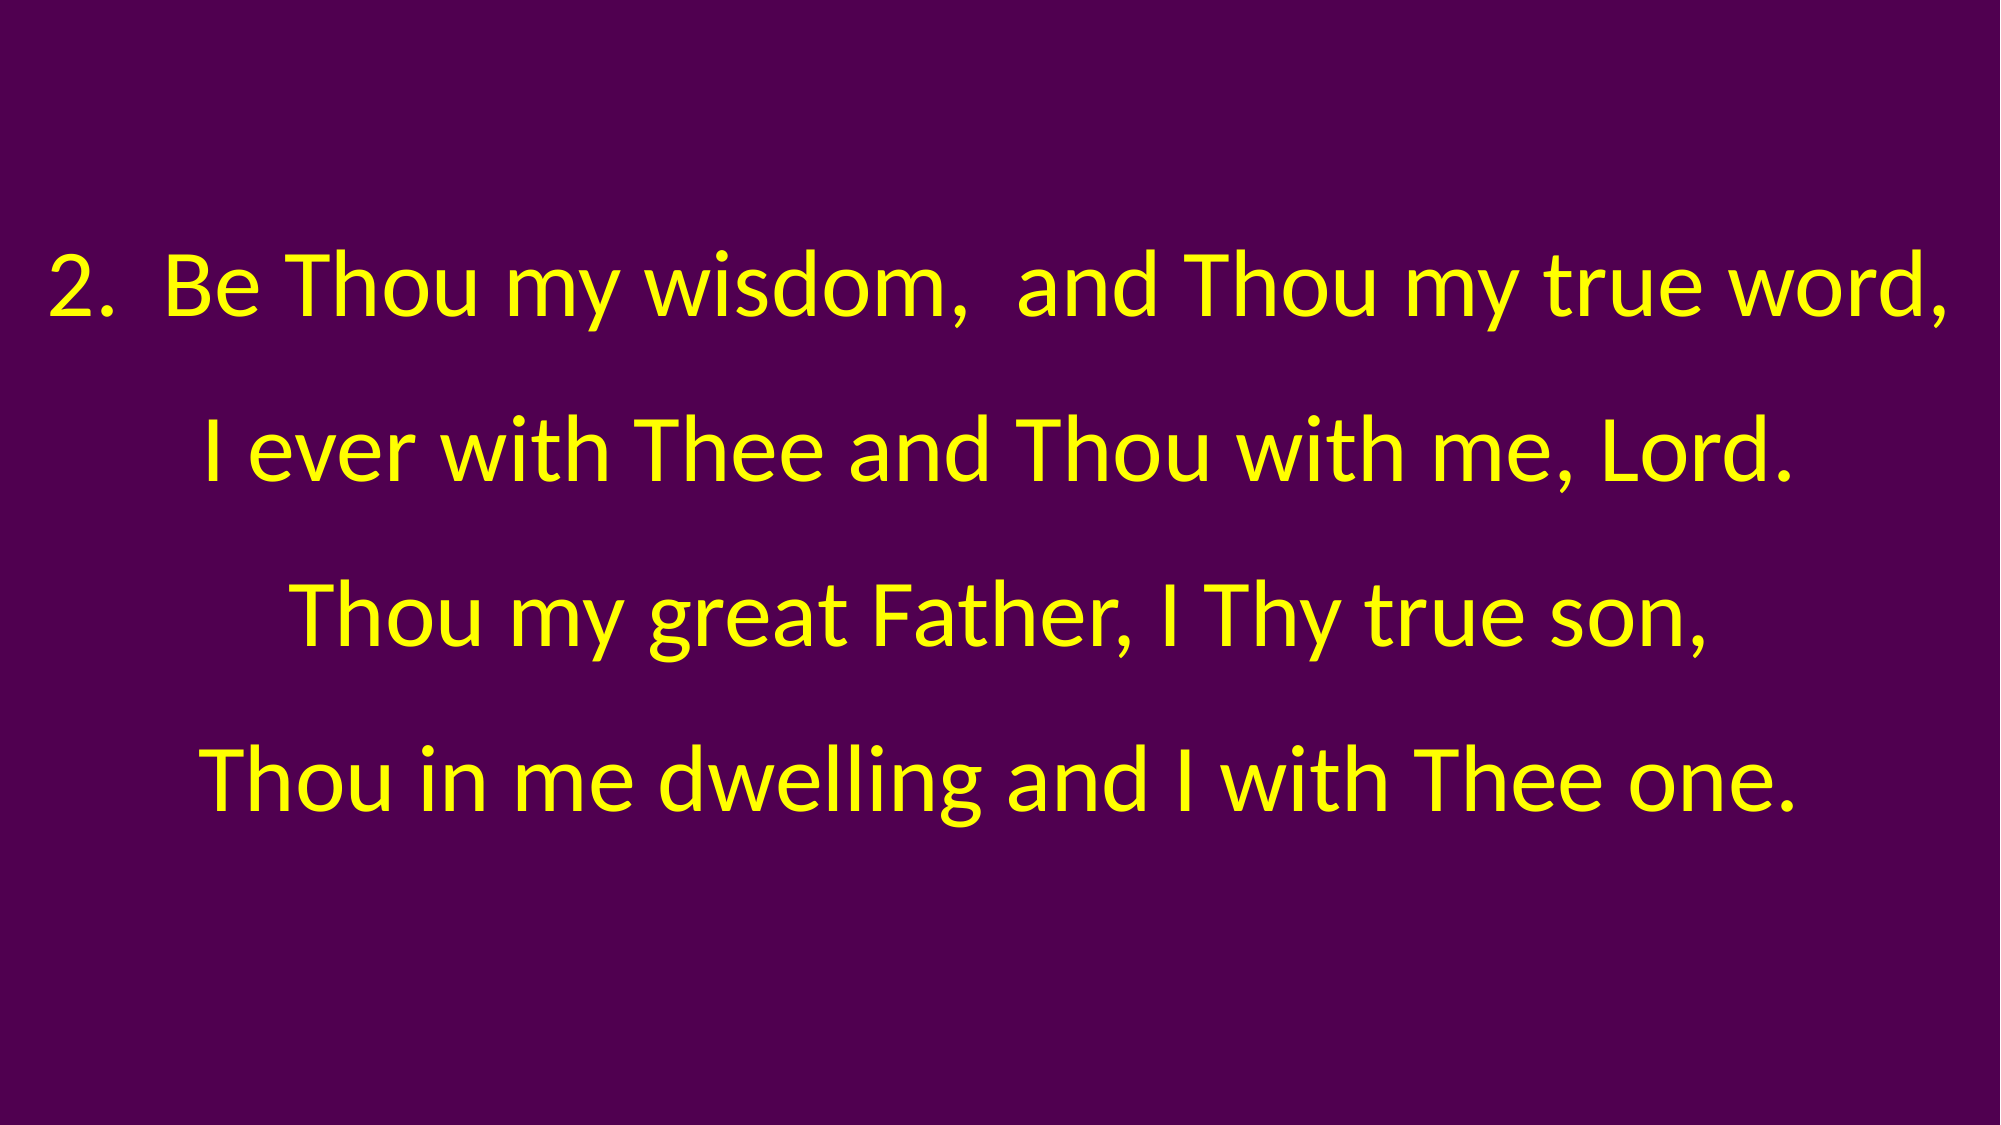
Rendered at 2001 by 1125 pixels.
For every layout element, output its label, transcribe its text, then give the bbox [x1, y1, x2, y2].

text_box 2. Be Thou my wisdom, and Thou my true word, I ever with Thee and Thou with me, Lord. Thou my great Father, I Thy true son, Thou in me dwelling and I with Thee one. [0, 212, 2000, 838]
